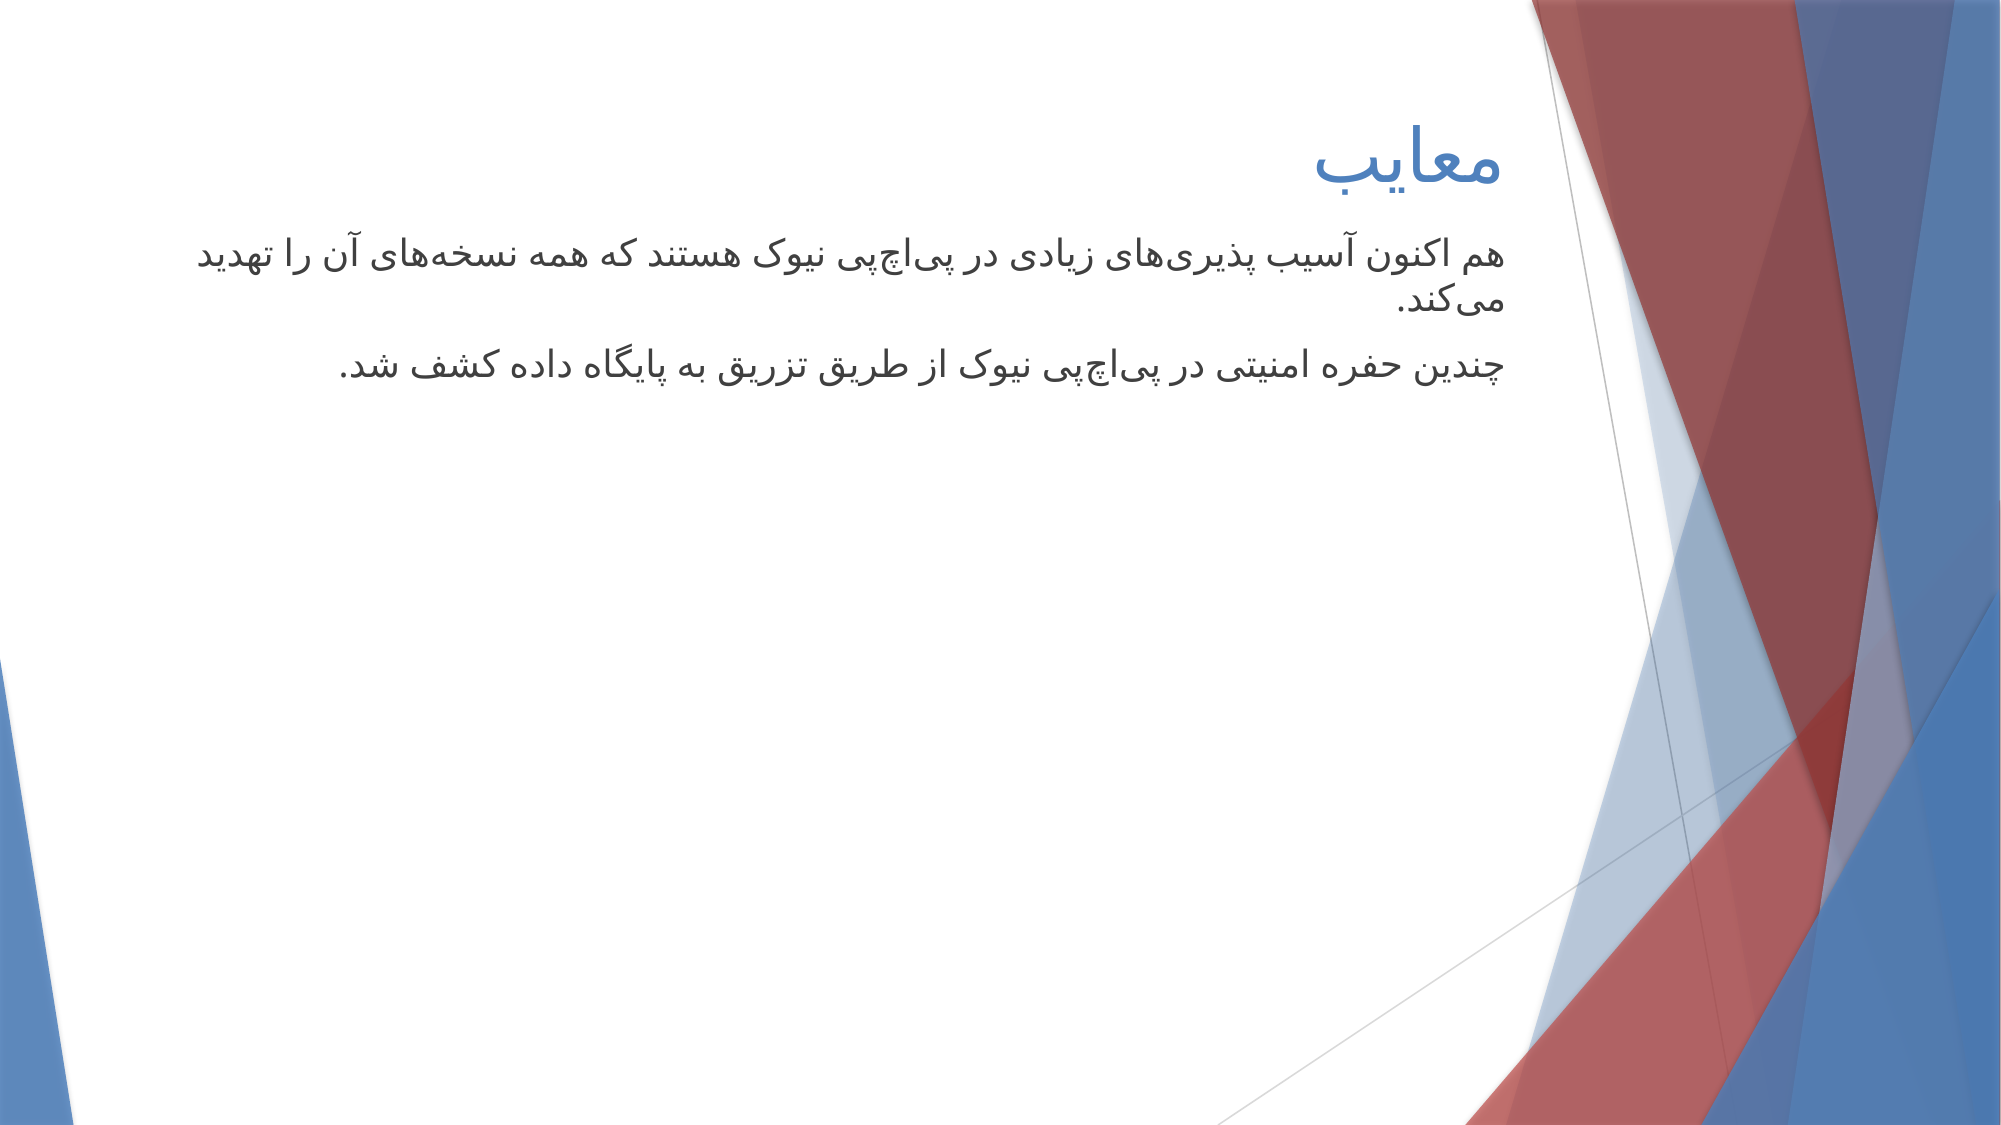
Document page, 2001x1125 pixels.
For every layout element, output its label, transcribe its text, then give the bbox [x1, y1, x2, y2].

list هم اکنون آسیب پذیری‌های زیادی در پی‌اچ‌پی نیوک هستند که همه نسخه‌های آن را تهدید می‌کند. چندین حفره امنیتی در پی‌اچ‌پی نیوک از طریق تزریق به پایگاه داده کشف شد. [111, 221, 1522, 991]
title معایب [111, 99, 1522, 221]
